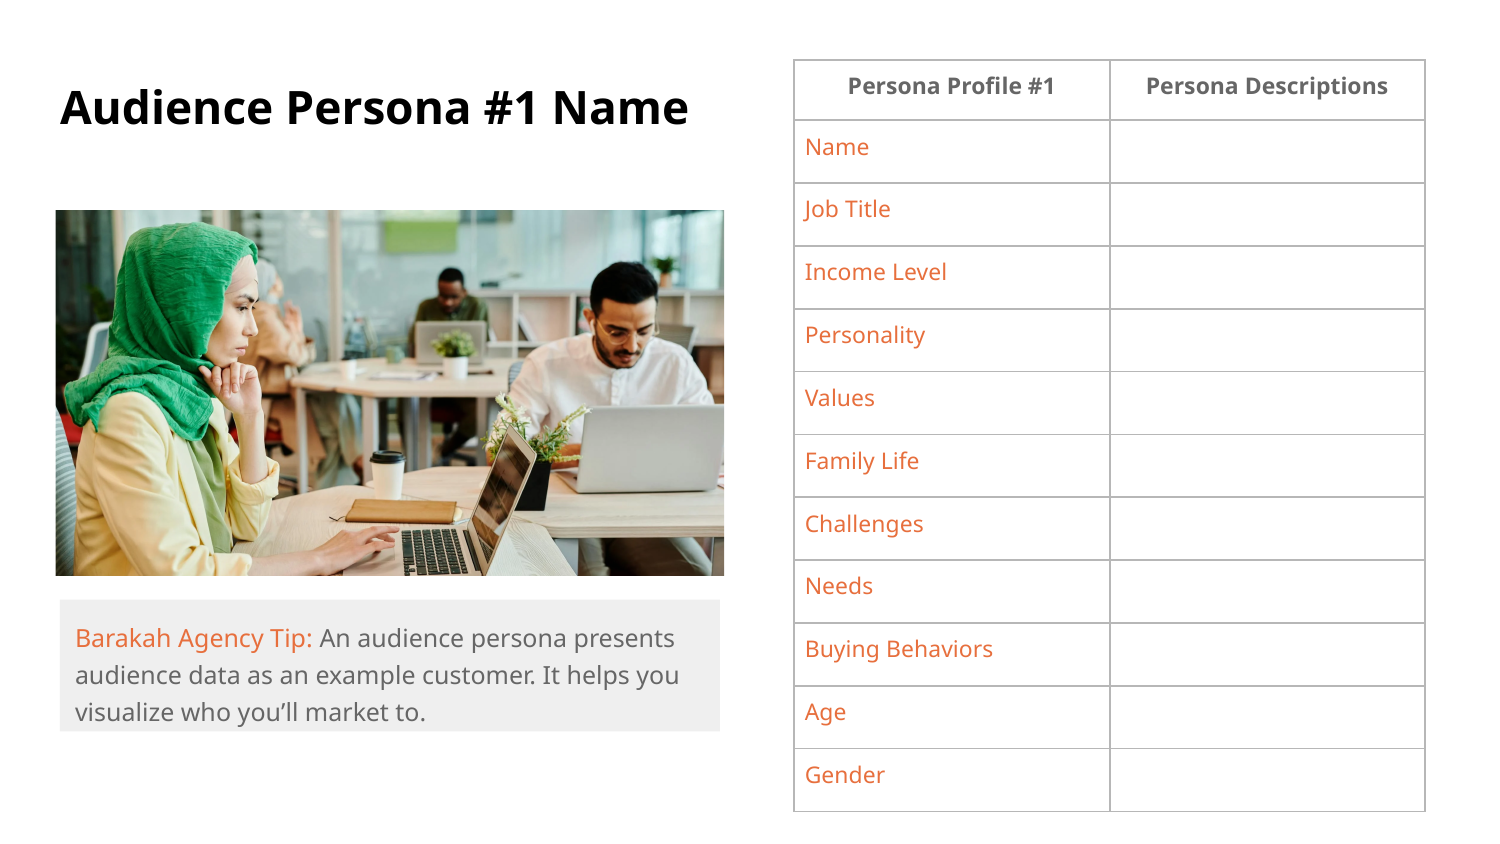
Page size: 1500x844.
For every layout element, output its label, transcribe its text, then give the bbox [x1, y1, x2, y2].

table_cell Income Level [795, 247, 1109, 308]
table_cell [1111, 561, 1424, 622]
table_cell [1111, 247, 1424, 308]
table_cell [1111, 121, 1424, 182]
table_cell [1111, 687, 1424, 748]
table_cell [1111, 624, 1424, 685]
table_cell Name [795, 121, 1109, 182]
table_cell [1111, 310, 1424, 371]
table_cell Needs [795, 561, 1109, 622]
table_cell [1111, 749, 1424, 811]
table_cell Family Life [795, 435, 1109, 496]
table_cell [1111, 498, 1424, 559]
table_cell [1111, 372, 1424, 434]
title Audience Persona #1 Name [45, 59, 771, 154]
table_cell Challenges [795, 498, 1109, 559]
table_cell [1111, 435, 1424, 496]
table_cell Buying Behaviors [795, 624, 1109, 685]
table_cell Personality [795, 310, 1109, 371]
table_cell Age [795, 687, 1109, 748]
table_cell Gender [795, 749, 1109, 811]
table_cell [1111, 184, 1424, 245]
table_cell Values [795, 372, 1109, 434]
picture [55, 210, 725, 577]
table_header Persona Descriptions [1111, 61, 1424, 119]
table_header Persona Profile #1 [795, 61, 1109, 119]
table_cell Job Title [795, 184, 1109, 245]
list Barakah Agency Tip: An audience persona presents audience data as an example customer. It helps you visualize who you’ll market to. [59, 599, 720, 732]
